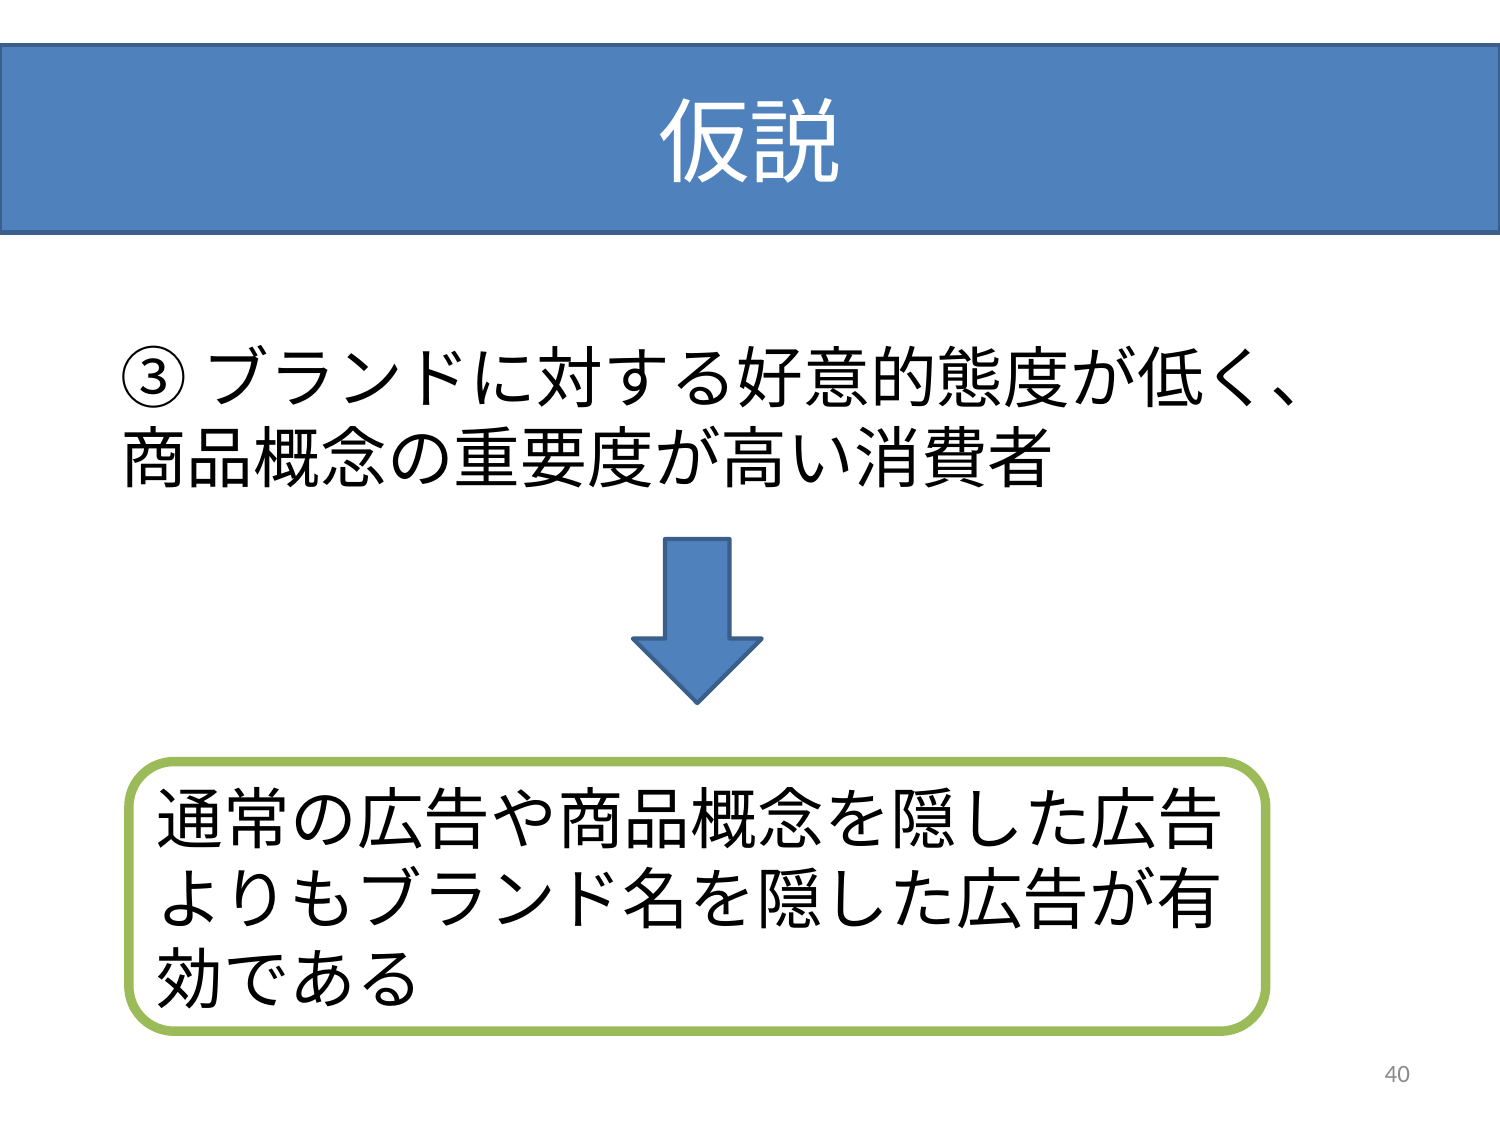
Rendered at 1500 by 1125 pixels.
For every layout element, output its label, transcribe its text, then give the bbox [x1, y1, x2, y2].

title 仮説 [0, 43, 1500, 235]
slide_number 40 [1074, 1042, 1425, 1103]
text_box [630, 536, 764, 706]
text_box 通常の広告や商品概念を隠した広告よりもブランド名を隠した広告が有効である [126, 759, 1268, 1034]
text_box ③ブランドに対する好意的態度が低く、 商品概念の重要度が高い消費者 [105, 328, 1383, 548]
